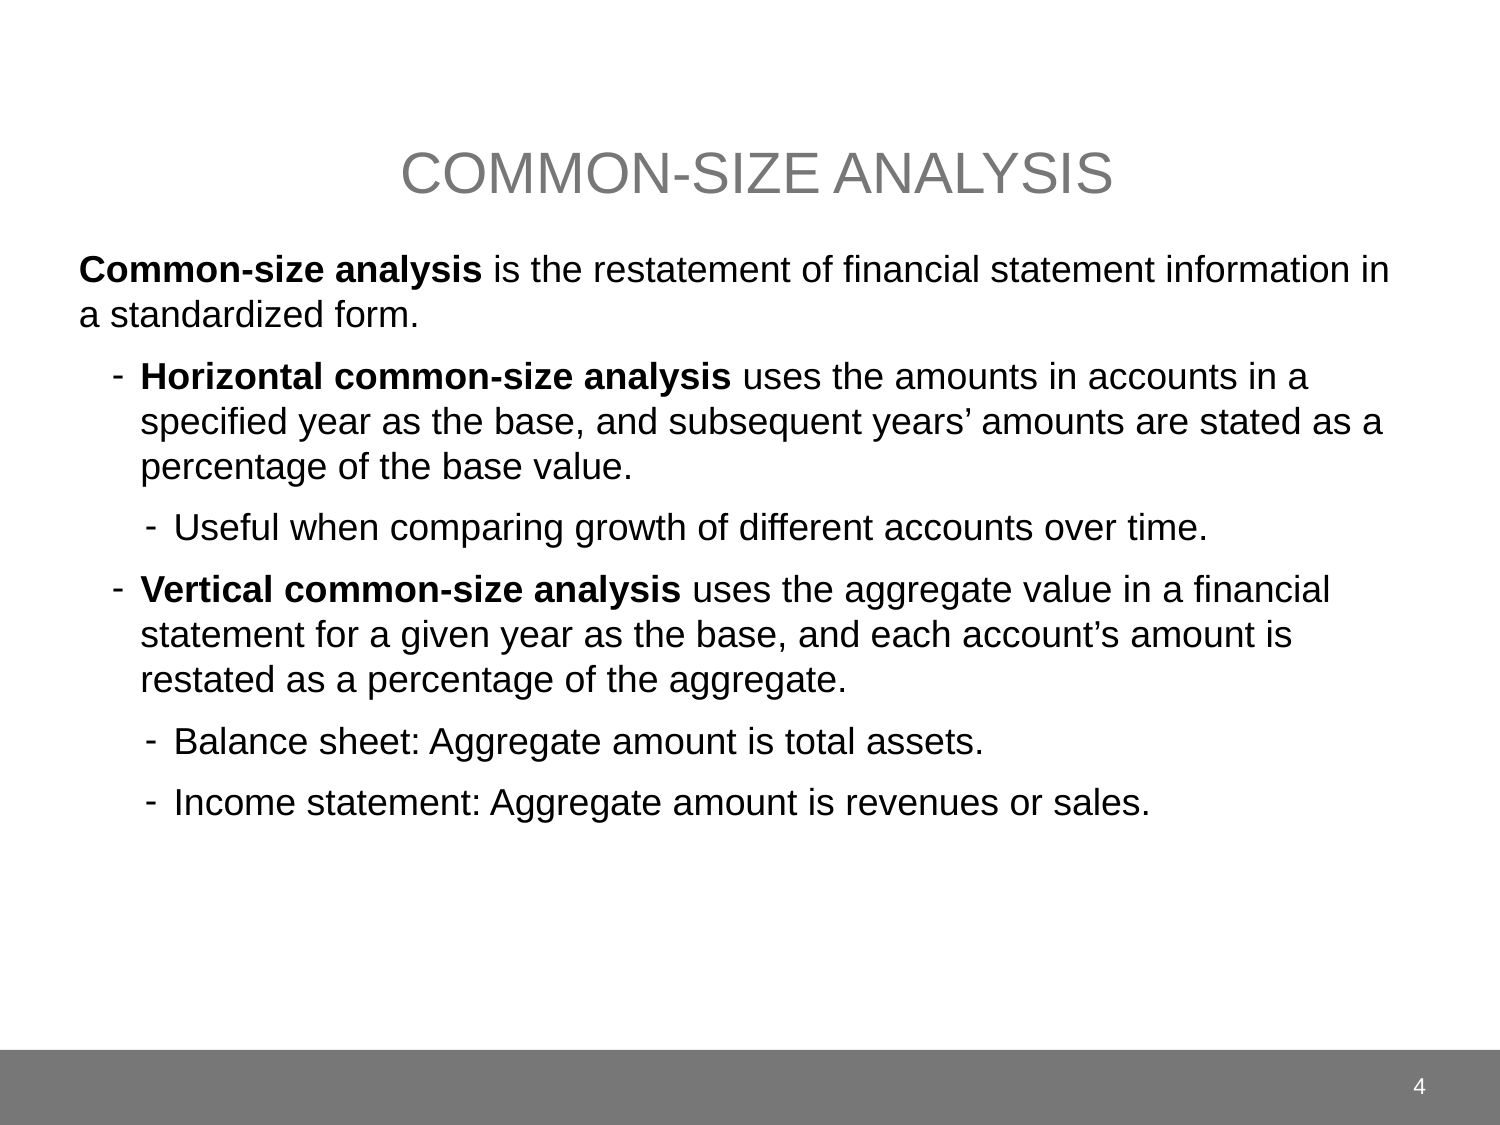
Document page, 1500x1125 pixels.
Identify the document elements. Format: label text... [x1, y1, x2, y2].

list Common-size analysis is the restatement of financial statement information in a standardized form. Horizontal common-size analysis uses the amounts in accounts in a specified year as the base, and subsequent years’ amounts are stated as a percentage of the base value. Useful when comparing growth of different accounts over time. Vertical common-size analysis uses the aggregate value in a financial statement for a given year as the base, and each account’s amount is restated as a percentage of the aggregate. Balance sheet: Aggregate amount is total assets. Income statement: Aggregate amount is revenues or sales. [62, 237, 1437, 1013]
slide_number 4 [1312, 1055, 1442, 1116]
title Common-Size Analysis [62, 24, 1437, 213]
